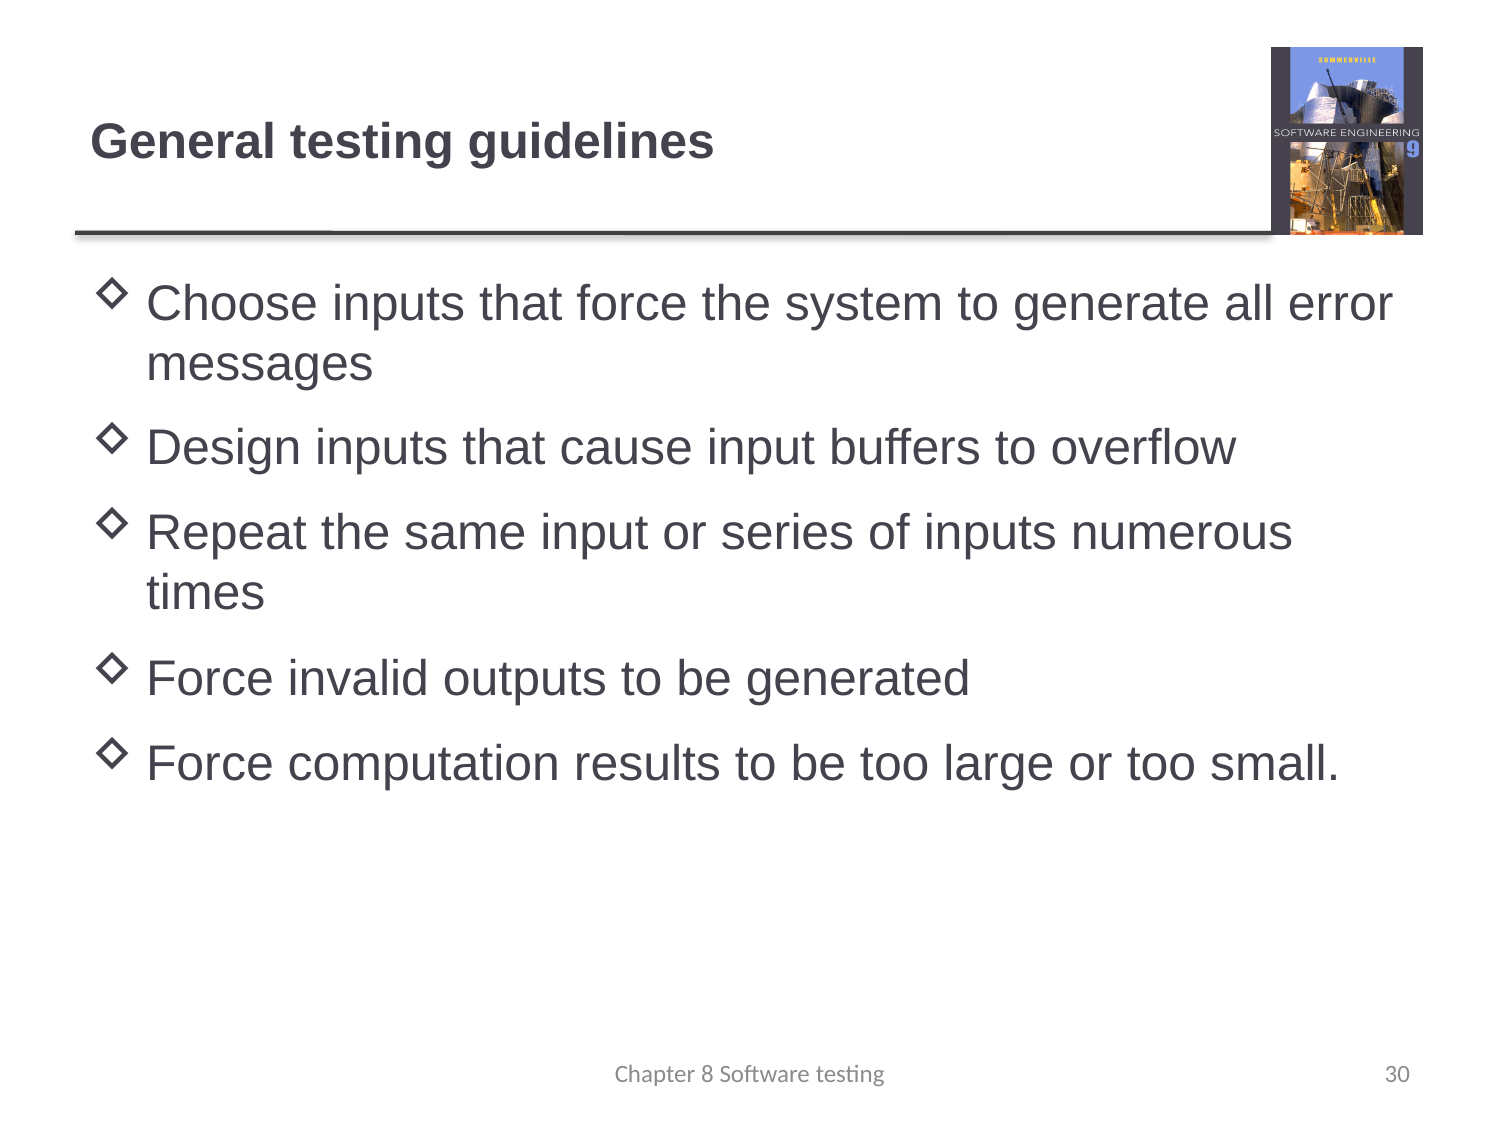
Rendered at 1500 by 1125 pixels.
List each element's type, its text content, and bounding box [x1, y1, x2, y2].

slide_number 30 [1074, 1042, 1425, 1103]
footer Chapter 8 Software testing [512, 1042, 988, 1103]
title General testing guidelines [74, 44, 1272, 233]
list Choose inputs that force the system to generate all error messages Design inputs that cause input buffers to overflow Repeat the same input or series of inputs numerous times Force invalid outputs to be generated Force computation results to be too large or too small. [75, 262, 1425, 1005]
picture [1272, 47, 1423, 235]
